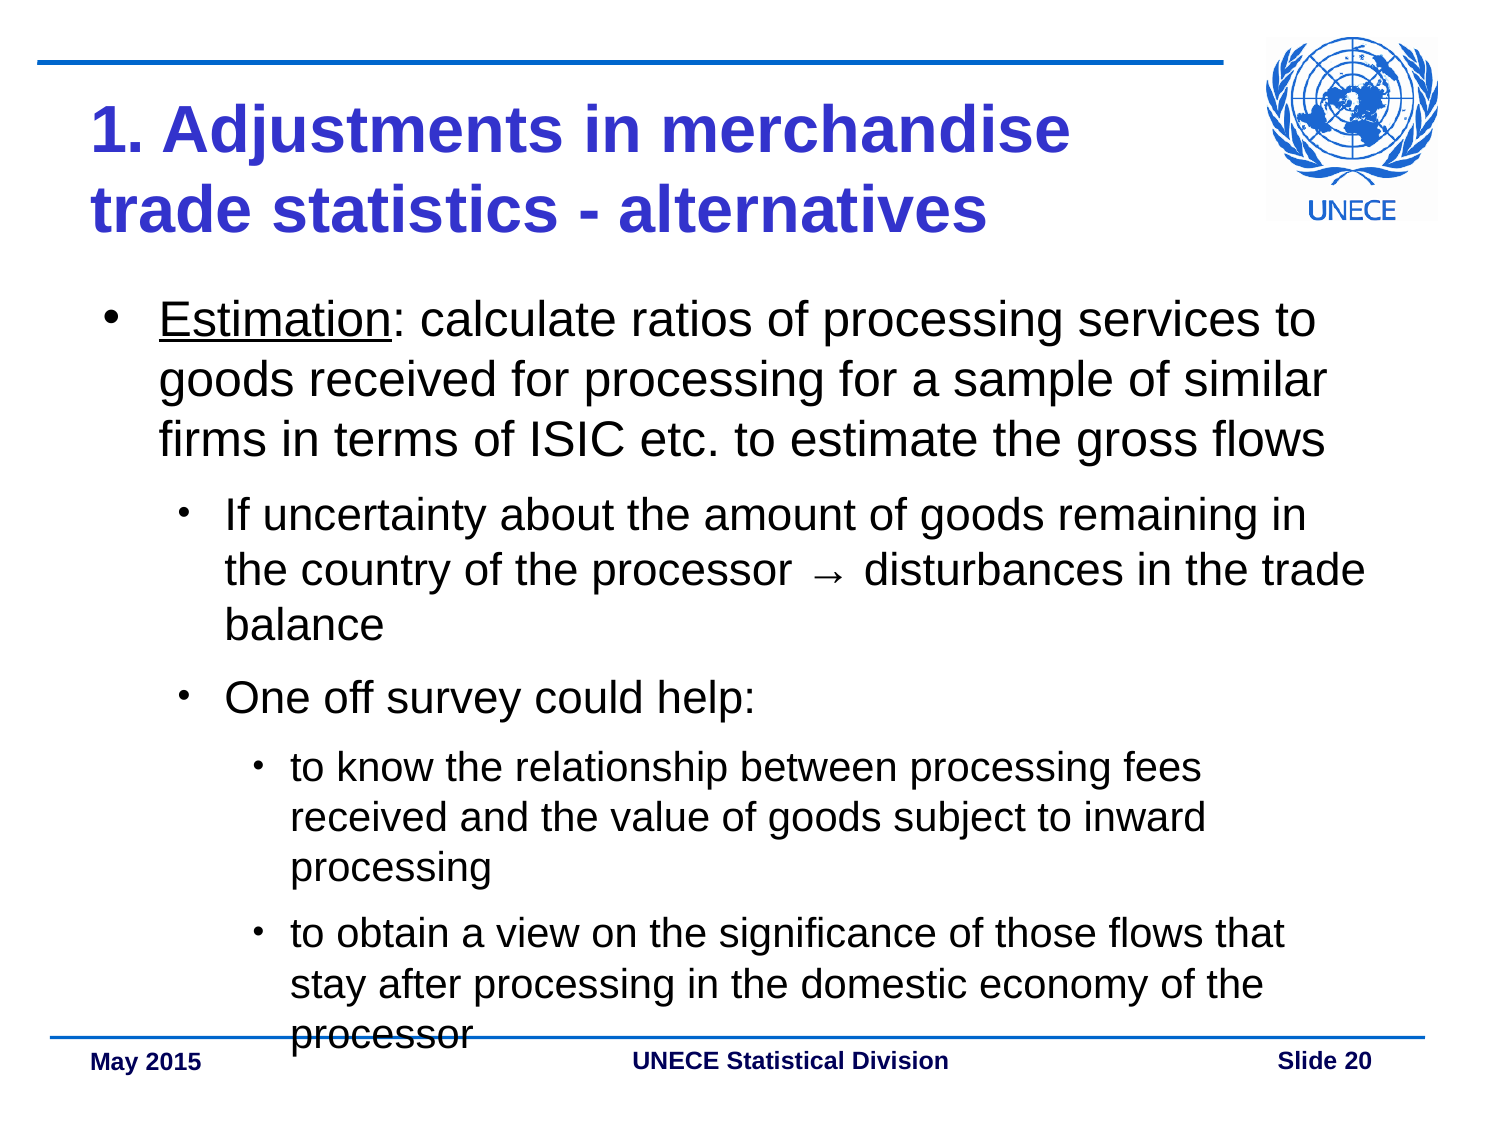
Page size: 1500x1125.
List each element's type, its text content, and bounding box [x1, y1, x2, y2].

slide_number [74, 1037, 388, 1113]
list Estimation: calculate ratios of processing services to goods received for processing for a sample of similar firms in terms of ISIC etc. to estimate the gross flows If uncertainty about the amount of goods remaining in the country of the processor → disturbances in the trade balance One off survey could help: to know the relationship between processing fees received and the value of goods subject to inward processing to obtain a view on the significance of those flows that stay after processing in the domestic economy of the processor [87, 278, 1388, 965]
picture [1266, 37, 1438, 221]
title 1. Adjustments in merchandise trade statistics - alternatives [75, 87, 1238, 244]
